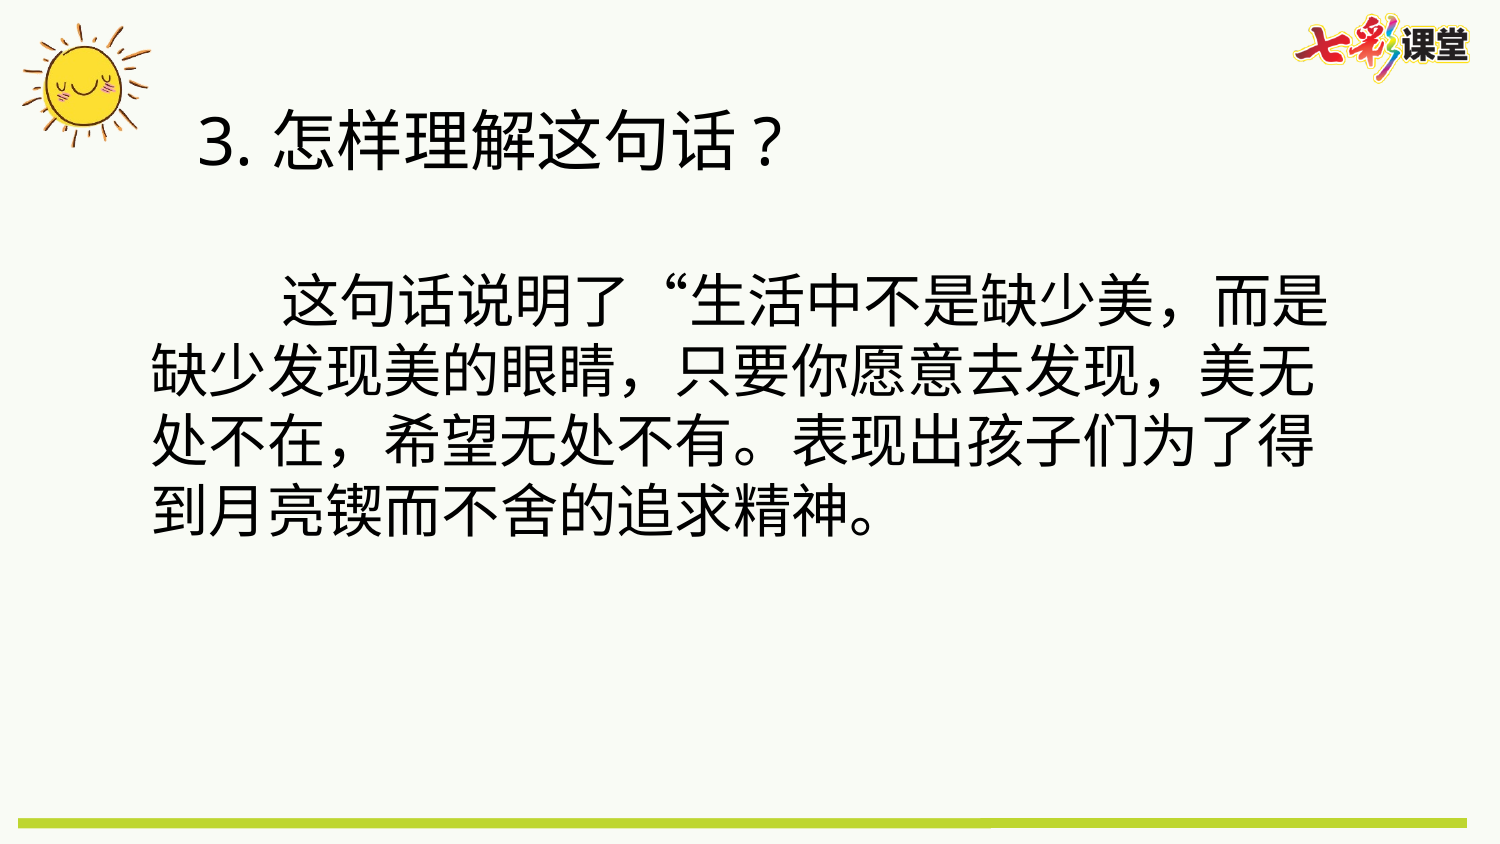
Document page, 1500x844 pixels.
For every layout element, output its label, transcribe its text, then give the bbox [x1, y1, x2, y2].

text_box 这句话说明了“生活中不是缺少美，而是缺少发现美的眼睛，只要你愿意去发现，美无处不在，希望无处不有。表现出孩子们为了得到月亮锲而不舍的追求精神。 [135, 256, 1386, 552]
picture [0, 0, 173, 172]
picture [1291, 9, 1472, 87]
text_box 3.怎样理解这句话? [183, 91, 1500, 186]
picture [18, 771, 1467, 844]
